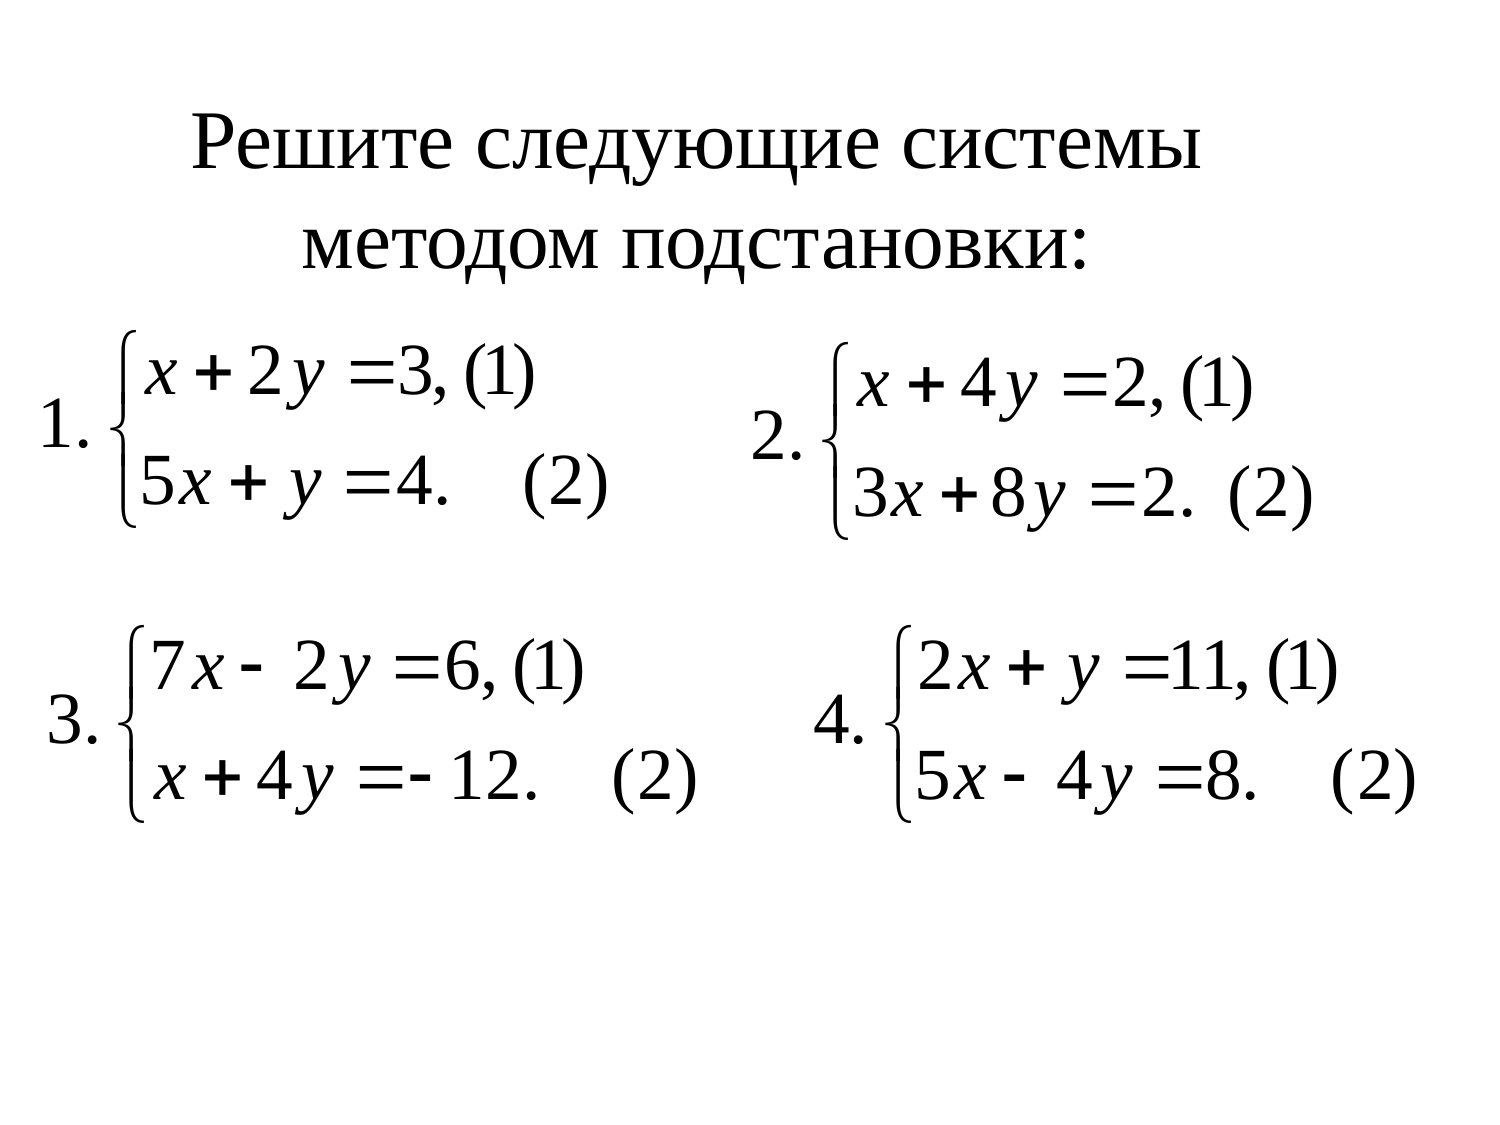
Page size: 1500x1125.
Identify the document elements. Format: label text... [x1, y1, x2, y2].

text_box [738, 326, 1332, 554]
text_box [800, 609, 1435, 837]
subtitle Решите следующие системы методом подстановки: [76, 78, 1318, 319]
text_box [33, 314, 628, 542]
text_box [36, 609, 711, 837]
